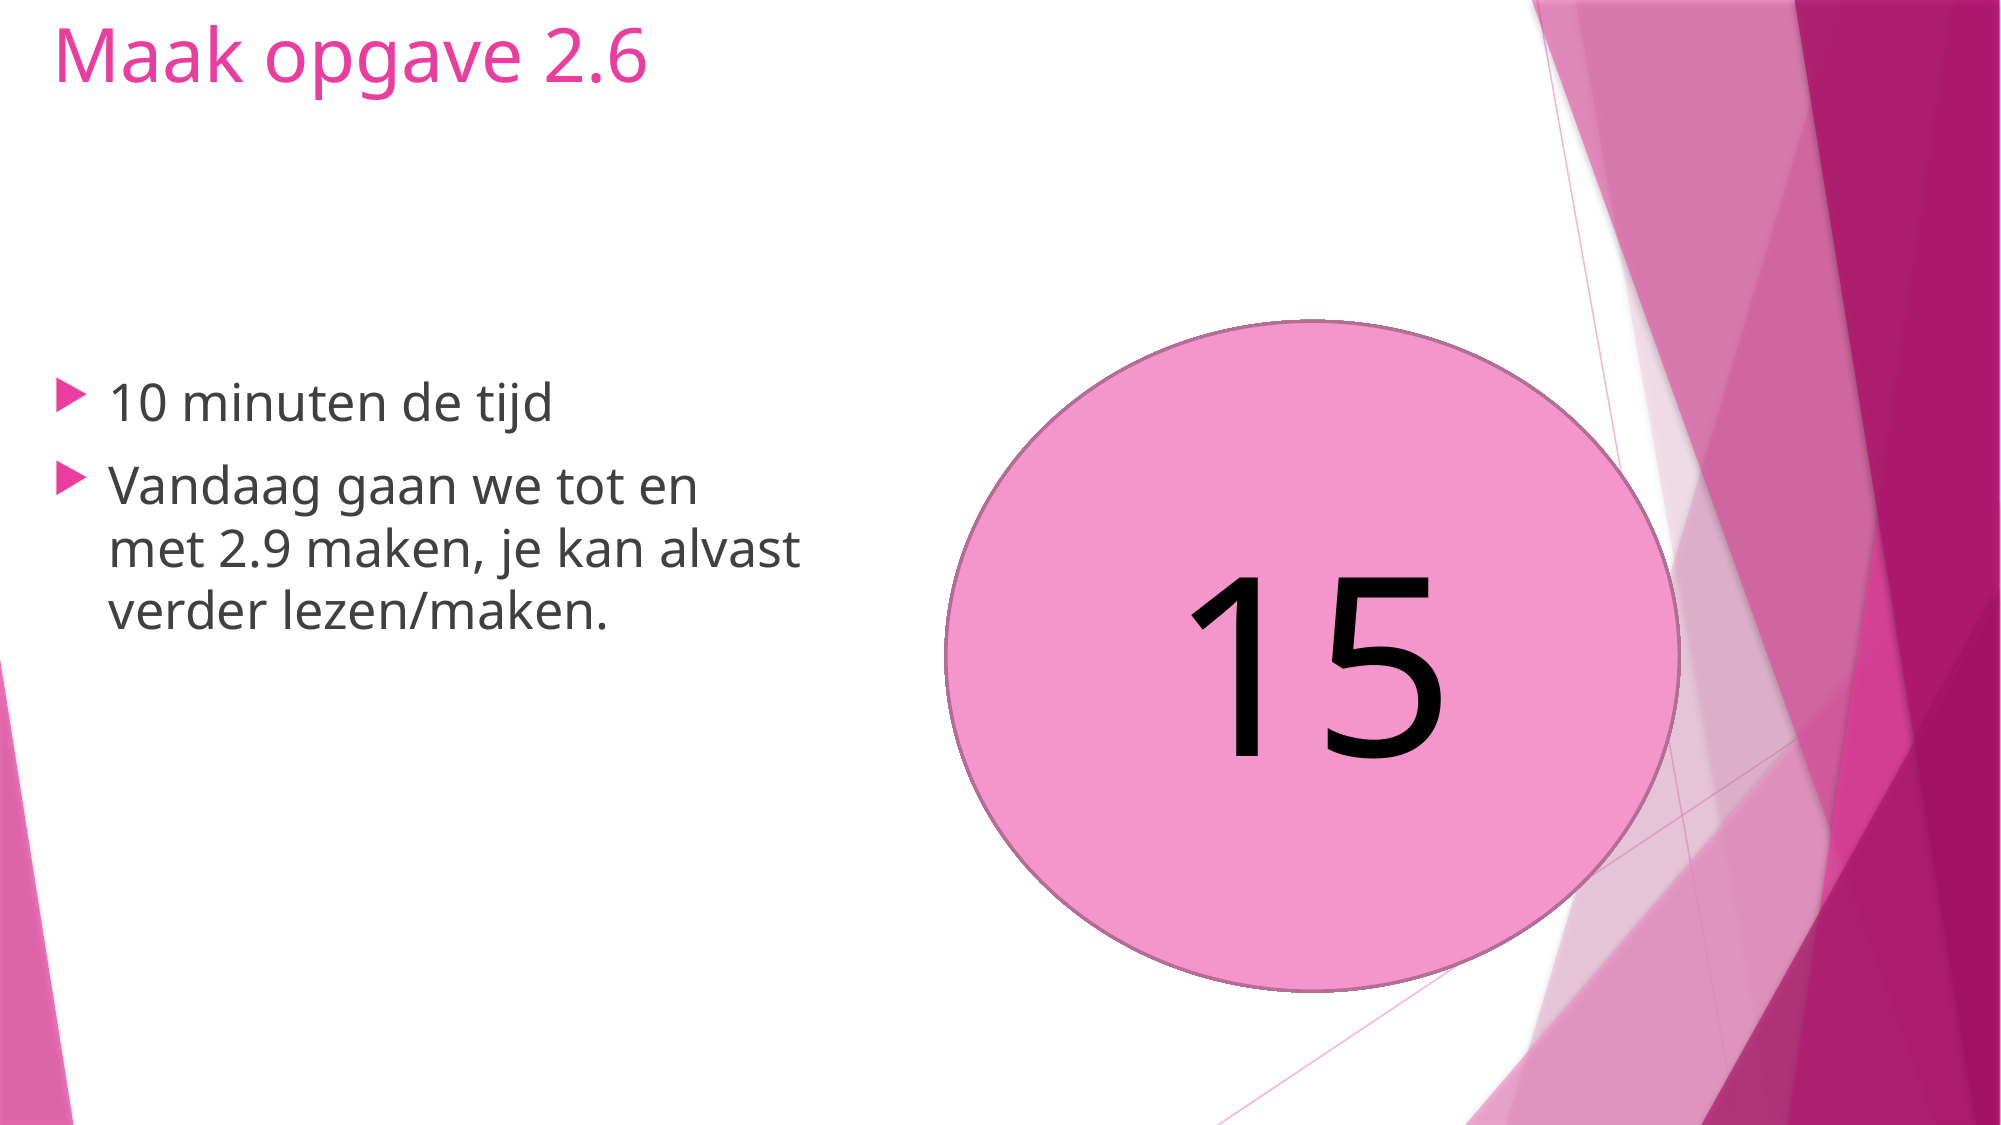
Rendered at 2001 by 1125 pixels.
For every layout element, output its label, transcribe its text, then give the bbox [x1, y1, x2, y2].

title Maak opgave 2.6 [37, 0, 1494, 260]
text_box 15 [944, 319, 1681, 993]
list 10 minuten de tijd Vandaag gaan we tot en met 2.9 maken, je kan alvast verder lezen/maken. [37, 278, 818, 1013]
